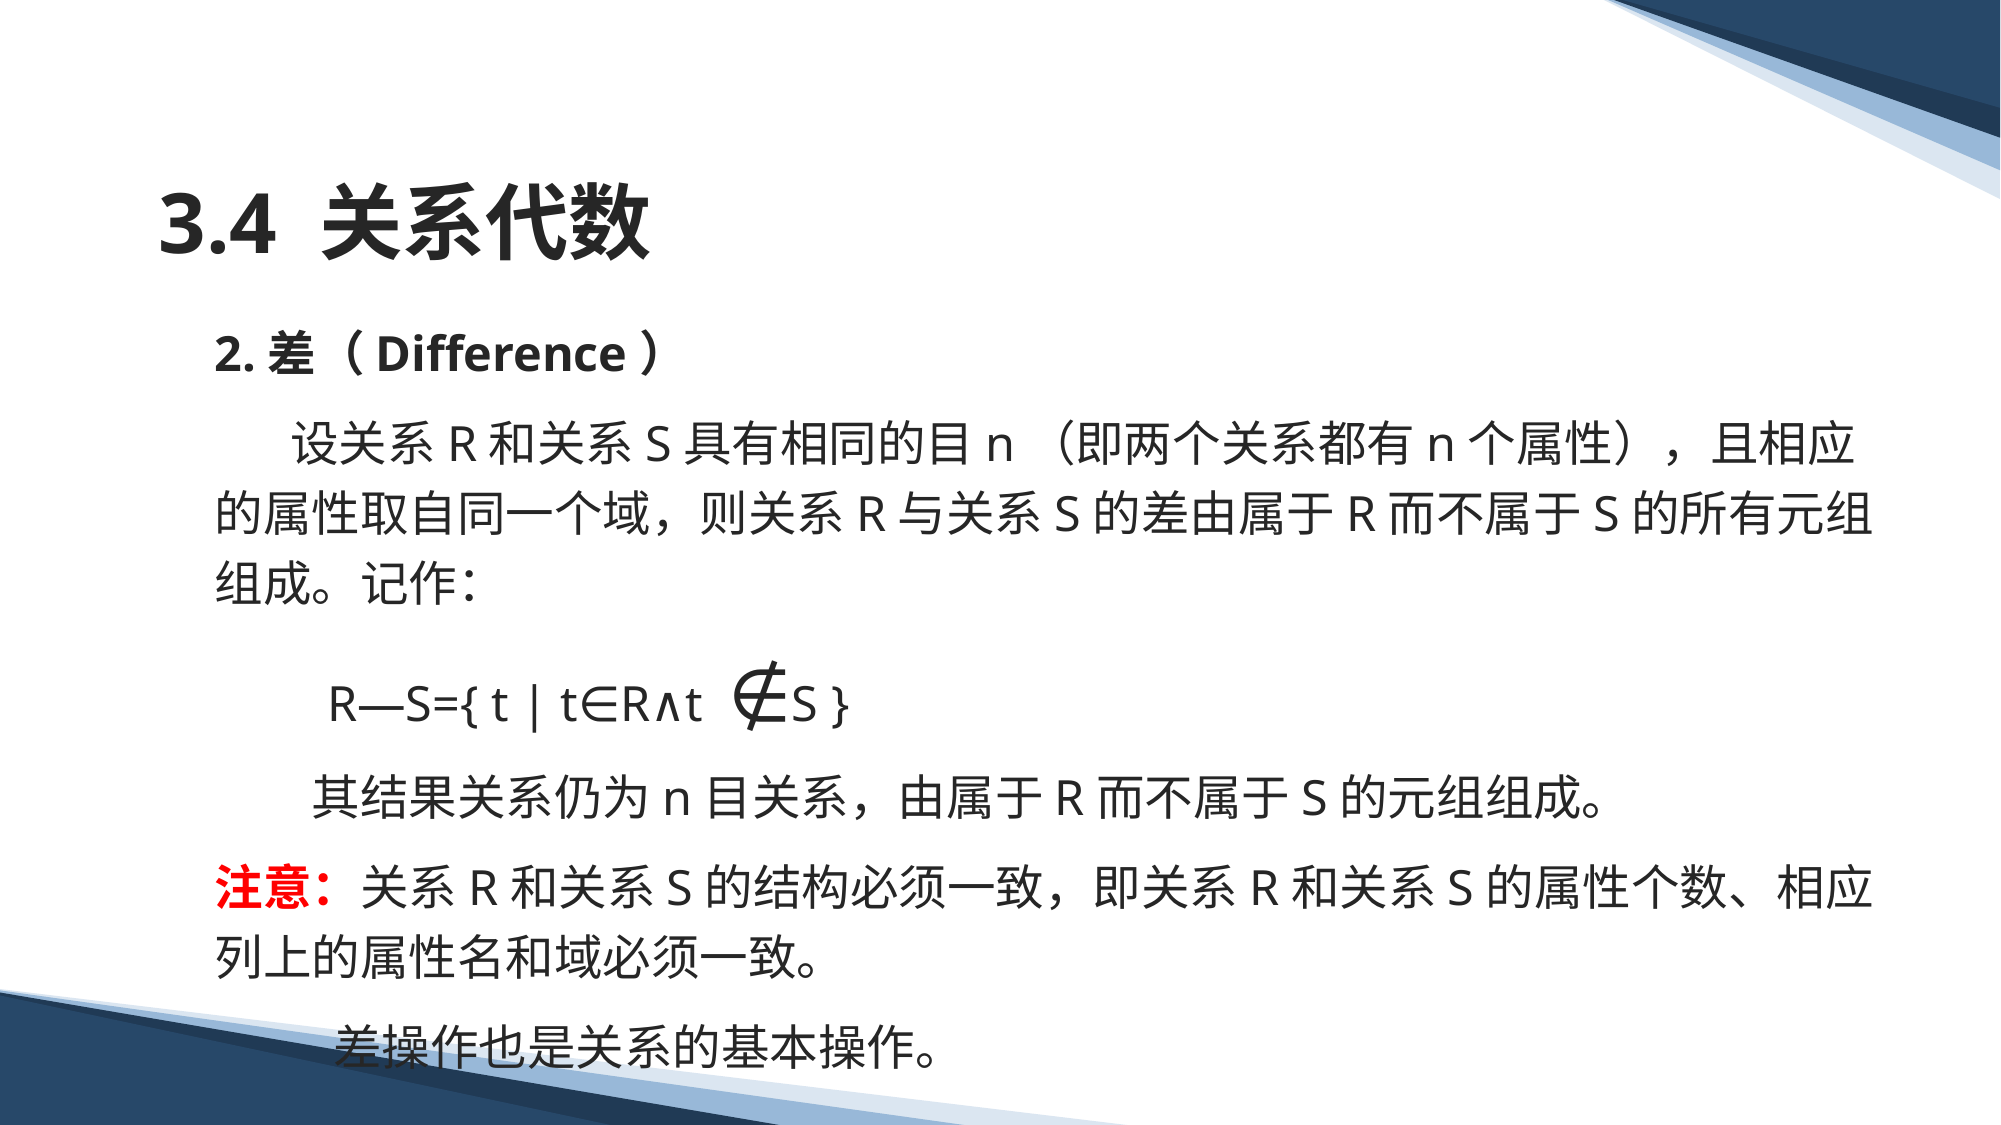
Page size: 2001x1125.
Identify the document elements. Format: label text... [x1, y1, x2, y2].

list 2.差（Difference） 设关系R和关系S具有相同的目n（即两个关系都有n个属性），且相应的属性取自同一个域，则关系R与关系S的差由属于R而不属于S的所有元组组成。记作： R—S={ t | t∈R∧t ∉S } 其结果关系仍为n目关系，由属于R而不属于S的元组组成。 注意：关系R和关系S的结构必须一致，即关系R和关系S的属性个数、相应列上的属性名和域必须一致。 差操作也是关系的基本操作。 [199, 303, 1913, 1091]
title 3.4 关系代数 [143, 54, 1857, 280]
